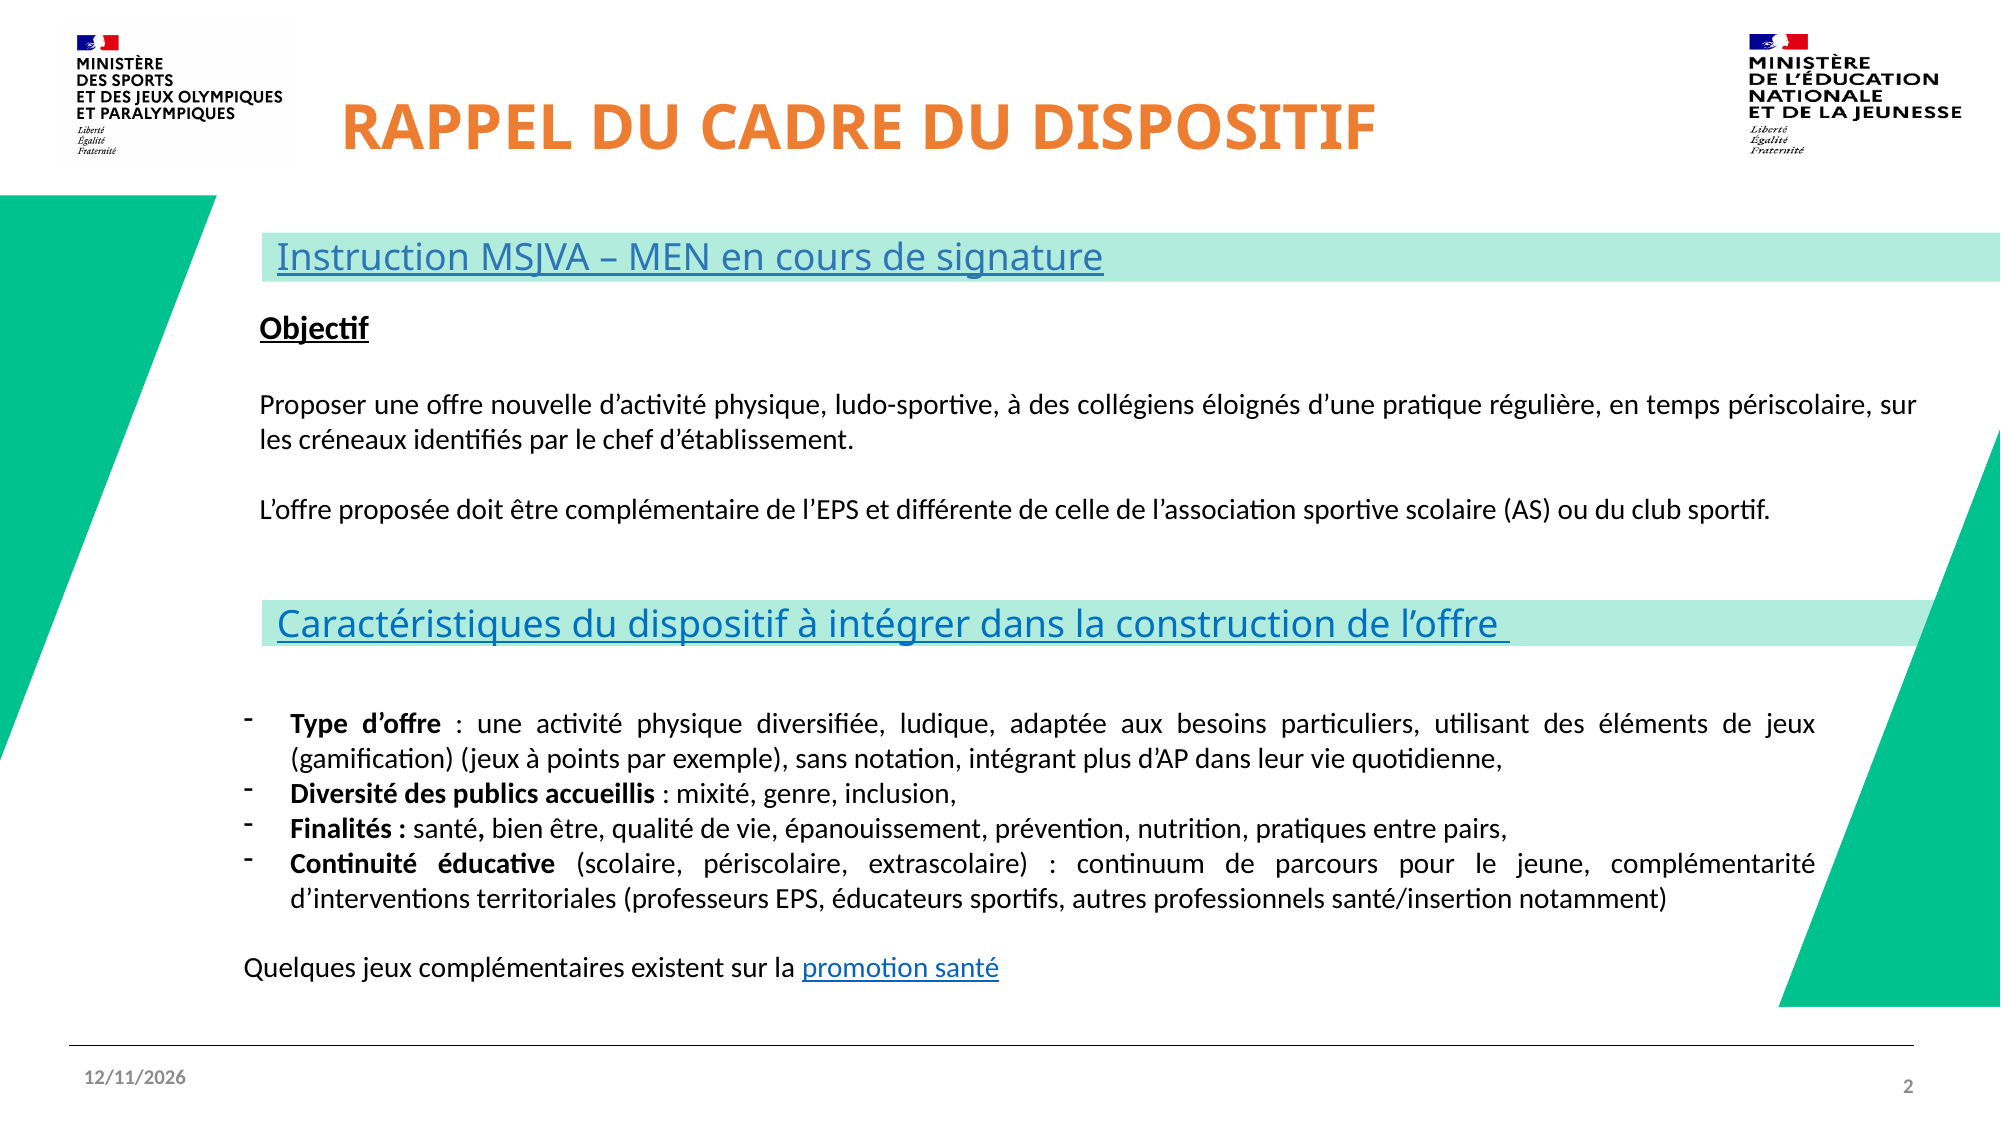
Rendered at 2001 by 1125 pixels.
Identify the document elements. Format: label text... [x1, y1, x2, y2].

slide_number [69, 1046, 519, 1107]
picture [1749, 34, 1963, 155]
picture [62, 20, 297, 169]
slide_number 2 [1618, 1046, 1914, 1125]
text_box Caractéristiques du dispositif à intégrer dans la construction de l’offre [262, 600, 2000, 646]
text_box Type d’offre : une activité physique diversifiée, ludique, adaptée aux besoins particuliers, utilisant des éléments de jeux (gamification) (jeux à points par exemple), sans notation, intégrant plus d’AP dans leur vie quotidienne, Diversité des publics accueillis : mixité, genre, inclusion, Finalités : santé, bien être, qualité de vie, épanouissement, prévention, nutrition, pratiques entre pairs, Continuité éducative (scolaire, périscolaire, extrascolaire) : continuum de parcours pour le jeune, complémentarité d’interventions territoriales (professeurs EPS, éducateurs sportifs, autres professionnels santé/insertion notamment) Quelques jeux complémentaires existent sur la promotion santé [228, 661, 1832, 992]
title Rappel du Cadre du dispositif [325, 55, 1737, 204]
text_box Objectif Proposer une offre nouvelle d’activité physique, ludo-sportive, à des collégiens éloignés d’une pratique régulière, en temps périscolaire, sur les créneaux identifiés par le chef d’établissement. L’offre proposée doit être complémentaire de l’EPS et différente de celle de l’association sportive scolaire (AS) ou du club sportif. [244, 298, 1934, 573]
text_box Instruction MSJVA – MEN en cours de signature [262, 232, 2000, 282]
